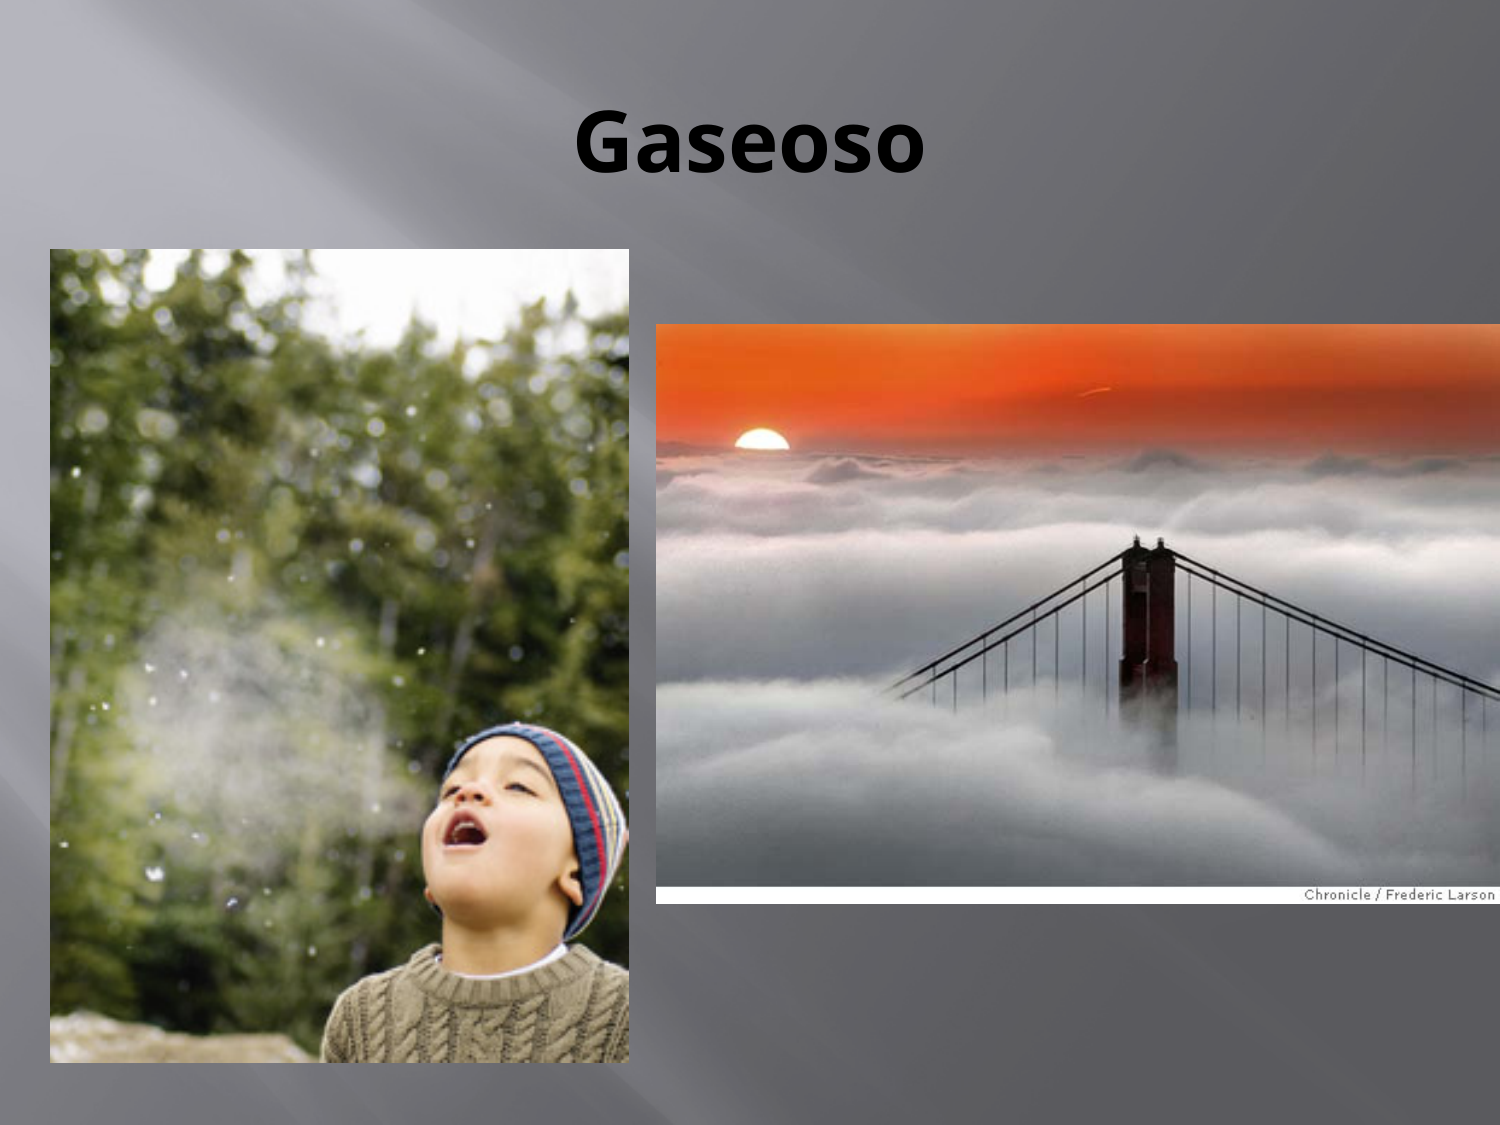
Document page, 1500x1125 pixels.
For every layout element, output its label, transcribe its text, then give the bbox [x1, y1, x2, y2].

picture [49, 249, 629, 1063]
picture [656, 324, 1500, 904]
title Gaseoso [75, 45, 1425, 233]
